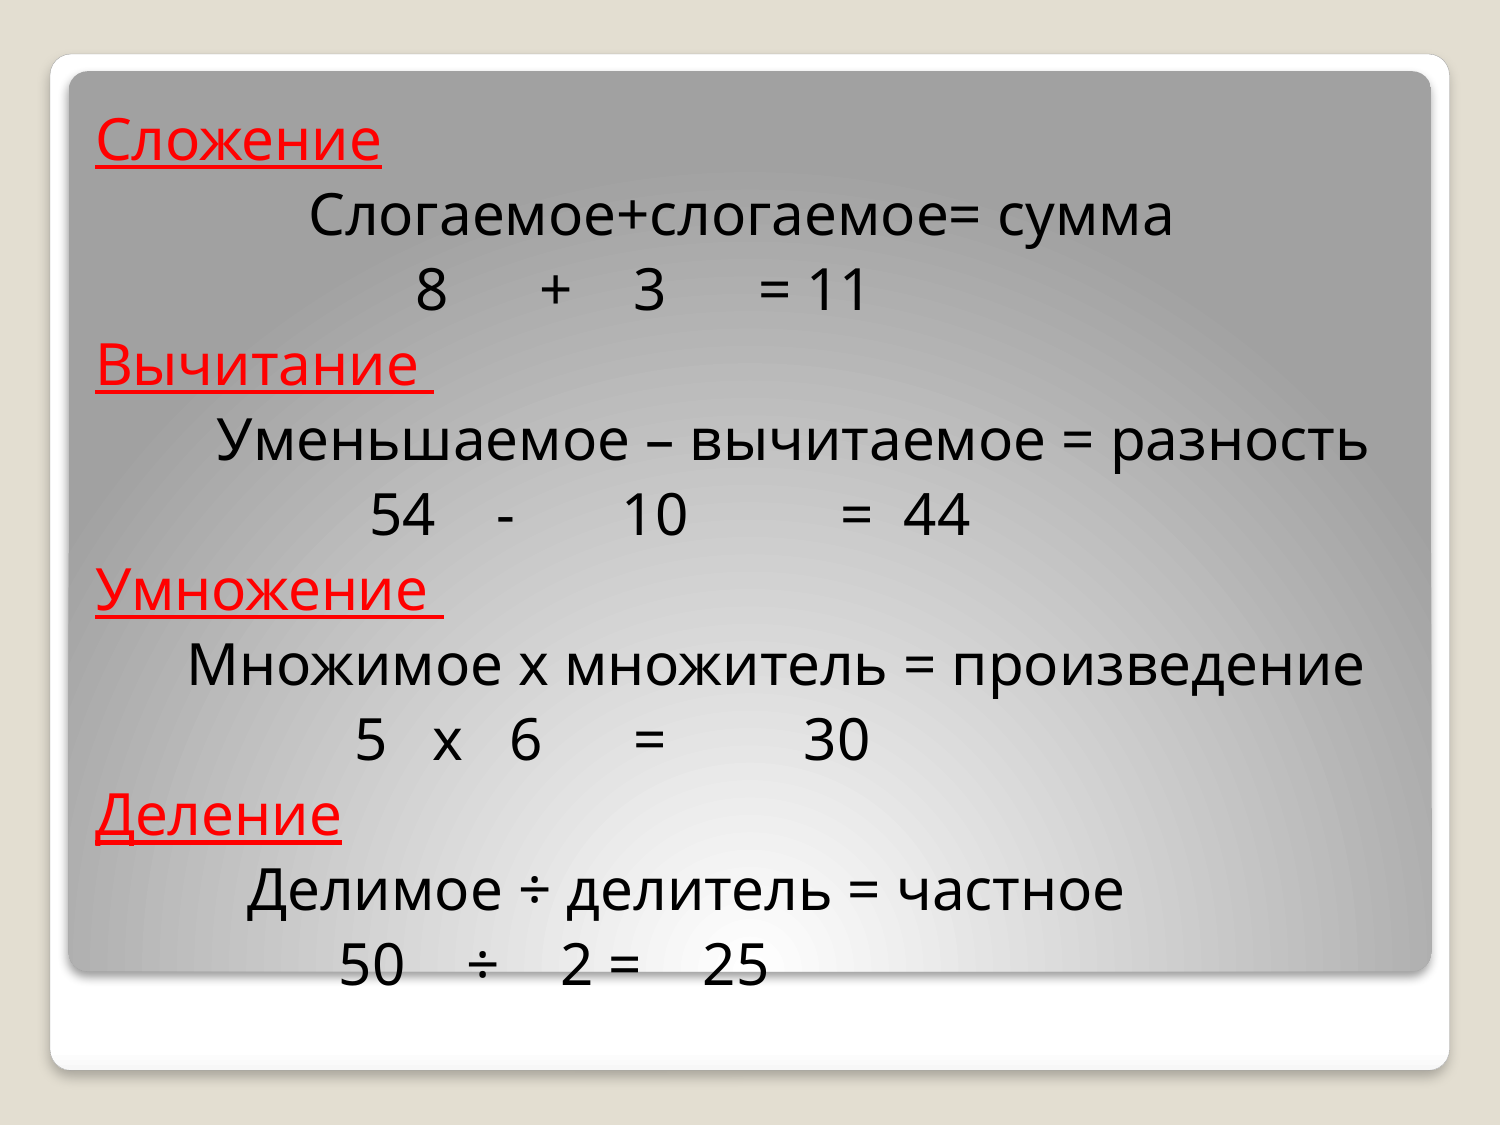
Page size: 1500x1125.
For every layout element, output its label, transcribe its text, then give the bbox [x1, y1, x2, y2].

list Сложение Слогаемое+слогаемое= сумма 8 + 3 = 11 Вычитание Уменьшаемое – вычитаемое = разность 54 - 10 = 44 Умножение Множимое х множитель = произведение 5 х 6 = 30 Деление Делимое ÷ делитель = частное 50 ÷ 2 = 25 [64, 86, 1500, 1024]
